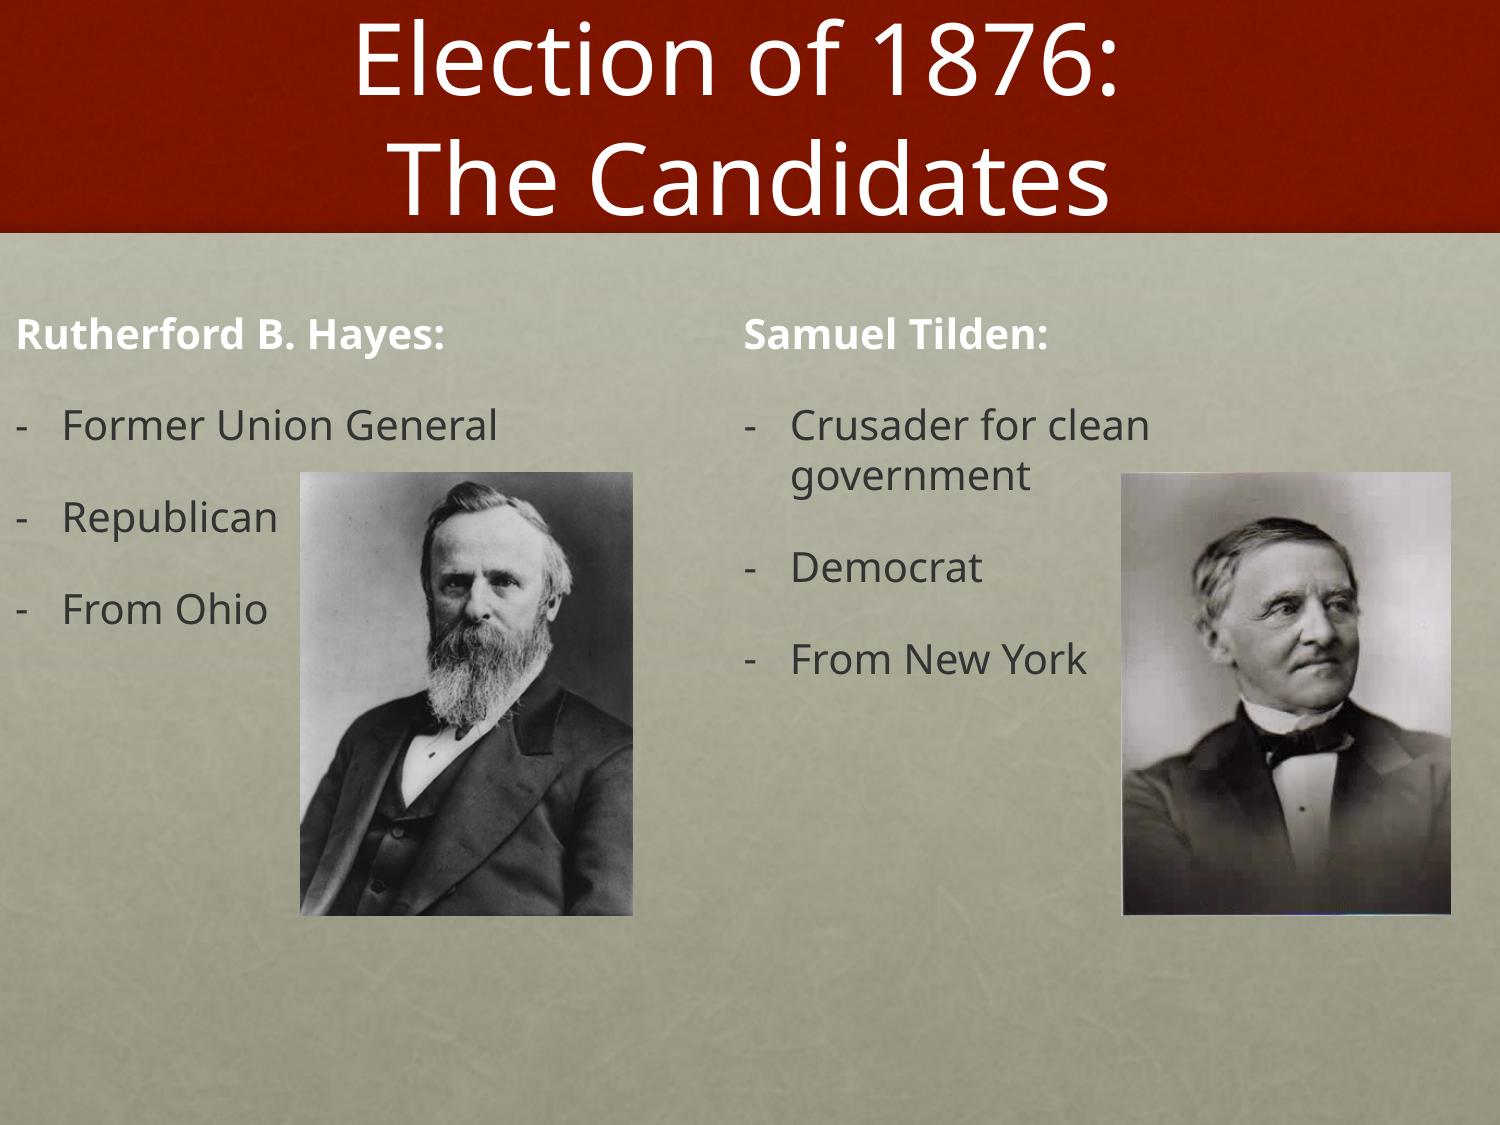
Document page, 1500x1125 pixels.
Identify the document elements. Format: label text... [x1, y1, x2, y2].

list Samuel Tilden: Crusader for clean government Democrat From New York [728, 299, 1314, 1005]
picture [0, 214, 1500, 1125]
list Rutherford B. Hayes: Former Union General Republican From Ohio [0, 299, 585, 1005]
title Election of 1876: The Candidates [127, 10, 1372, 221]
